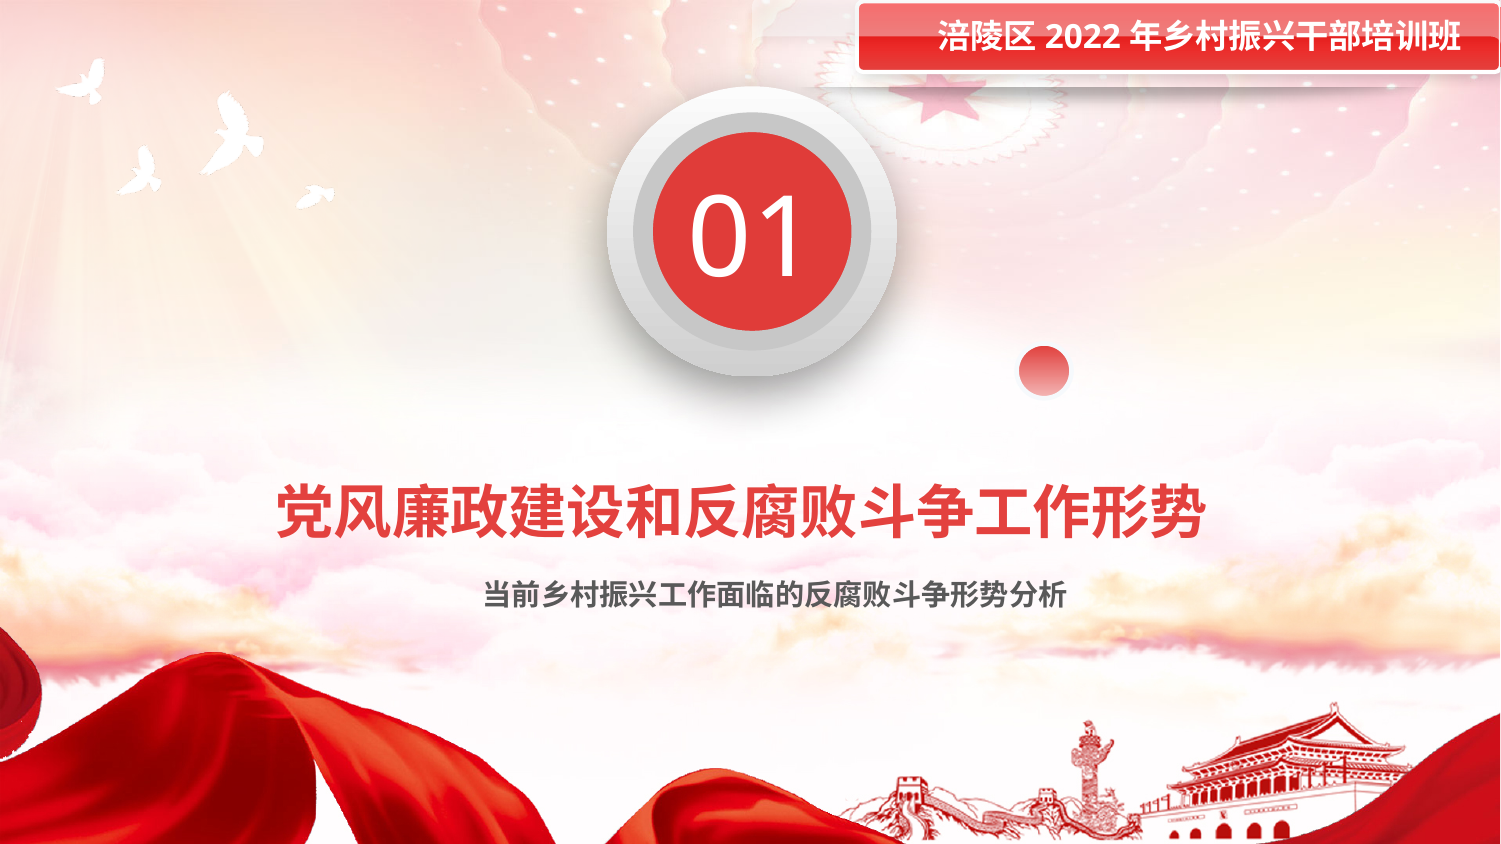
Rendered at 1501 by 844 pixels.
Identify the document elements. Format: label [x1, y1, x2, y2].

text_box [751, 0, 1501, 120]
text_box [596, 86, 909, 377]
picture [0, 0, 1501, 844]
